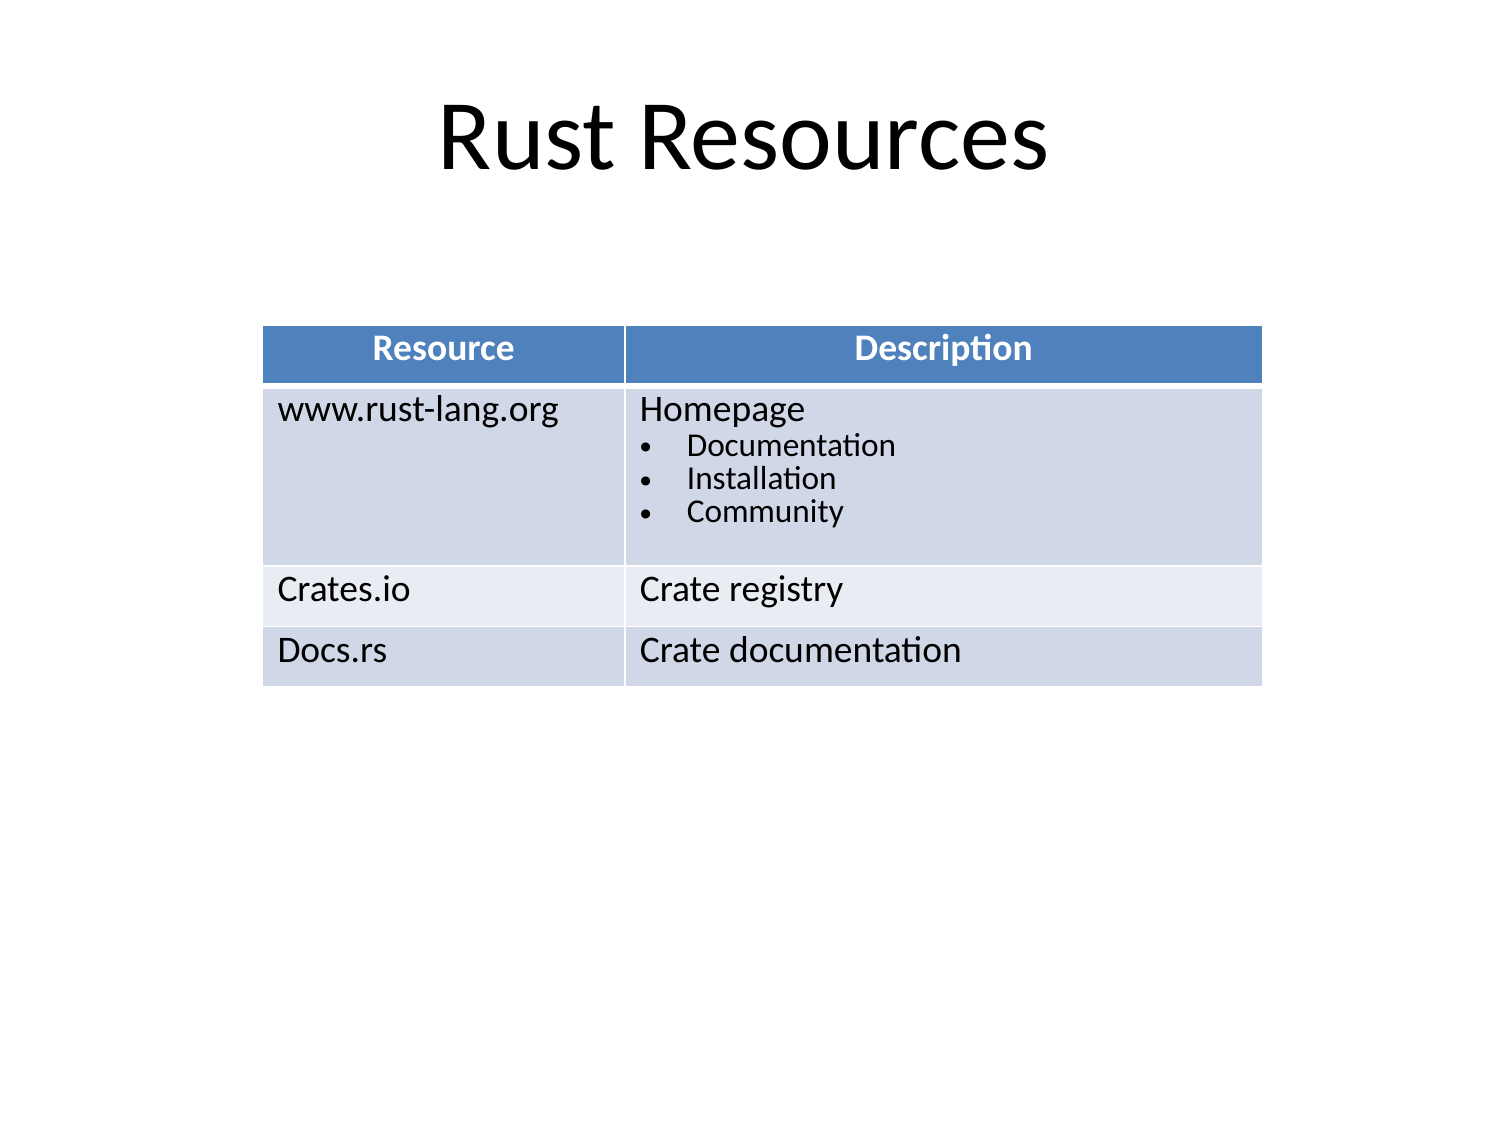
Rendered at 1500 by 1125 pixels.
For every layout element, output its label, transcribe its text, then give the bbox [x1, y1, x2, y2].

table_cell Crate documentation [626, 627, 1262, 686]
table_cell Homepage Documentation Installation Community [626, 389, 1262, 565]
table_cell www.rust-lang.org [263, 389, 624, 565]
table_cell Crate registry [626, 567, 1262, 626]
text_box Rust Resources [74, 62, 1413, 198]
table_cell Crates.io [263, 567, 624, 626]
table_cell Docs.rs [263, 627, 624, 686]
table_header Resource [263, 326, 624, 383]
table_header Description [626, 326, 1262, 383]
